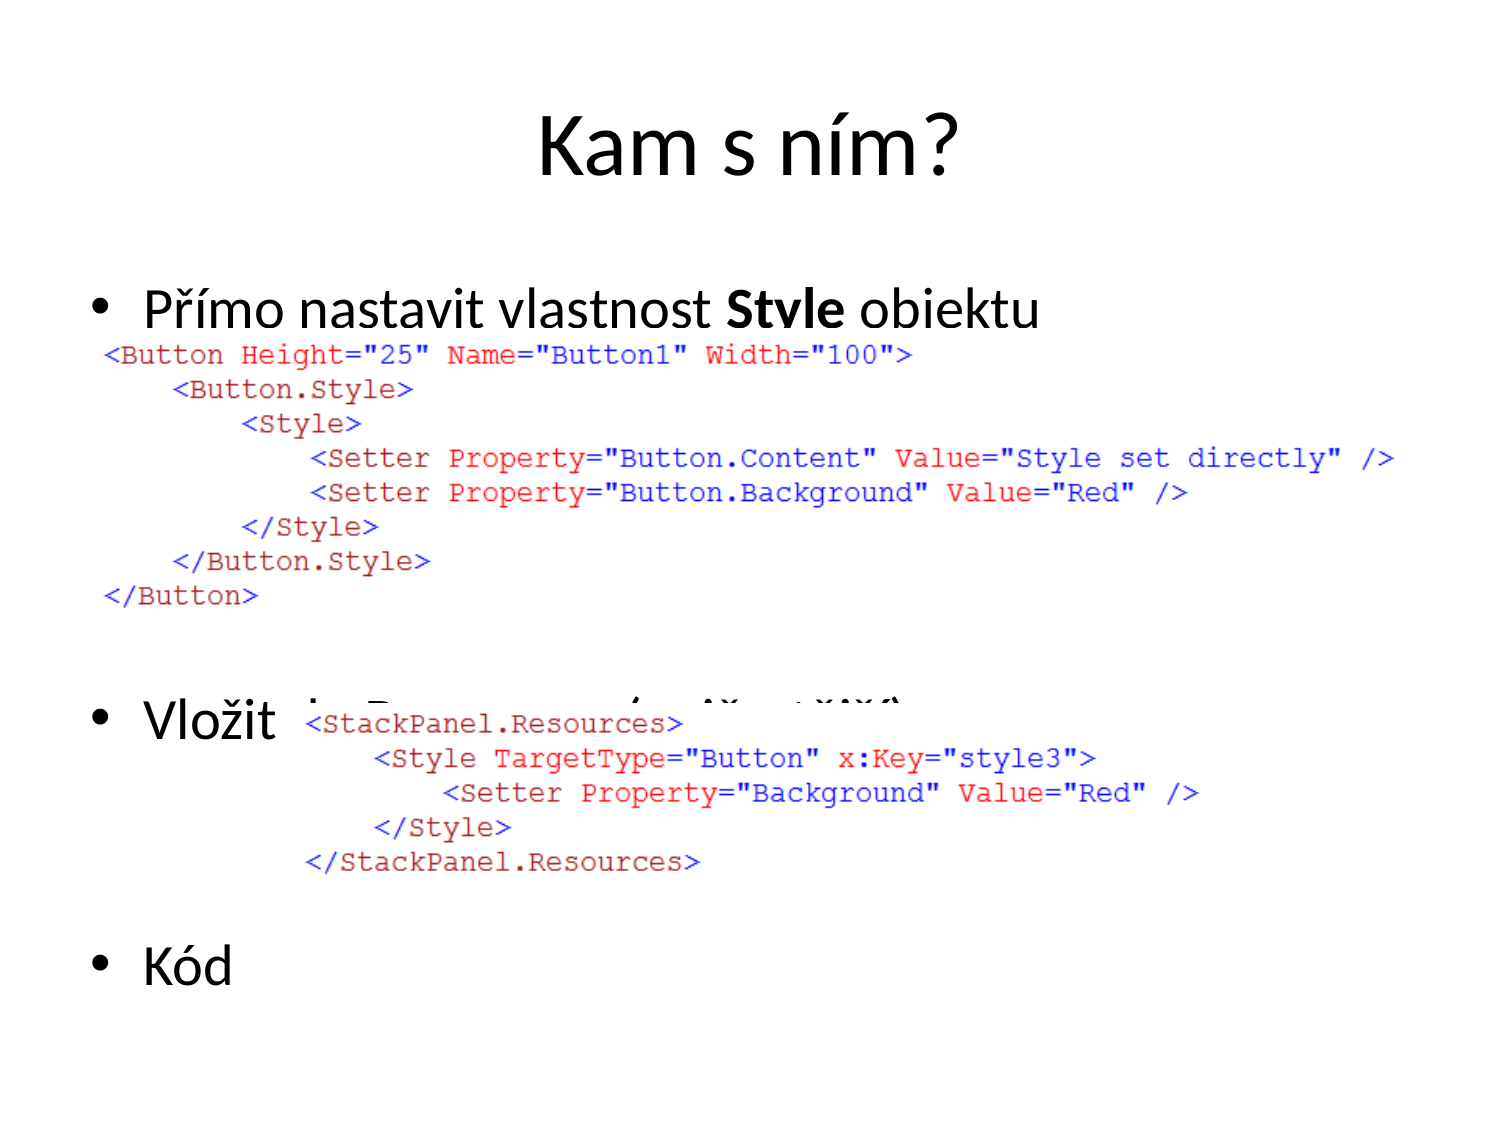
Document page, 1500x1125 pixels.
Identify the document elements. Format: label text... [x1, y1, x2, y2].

list Přímo nastavit vlastnost Style objektu Vložit do Resources (nejčastější) Kód [75, 262, 1425, 1005]
picture [284, 702, 1216, 893]
title Kam s ním? [75, 45, 1425, 233]
picture [82, 327, 1418, 626]
